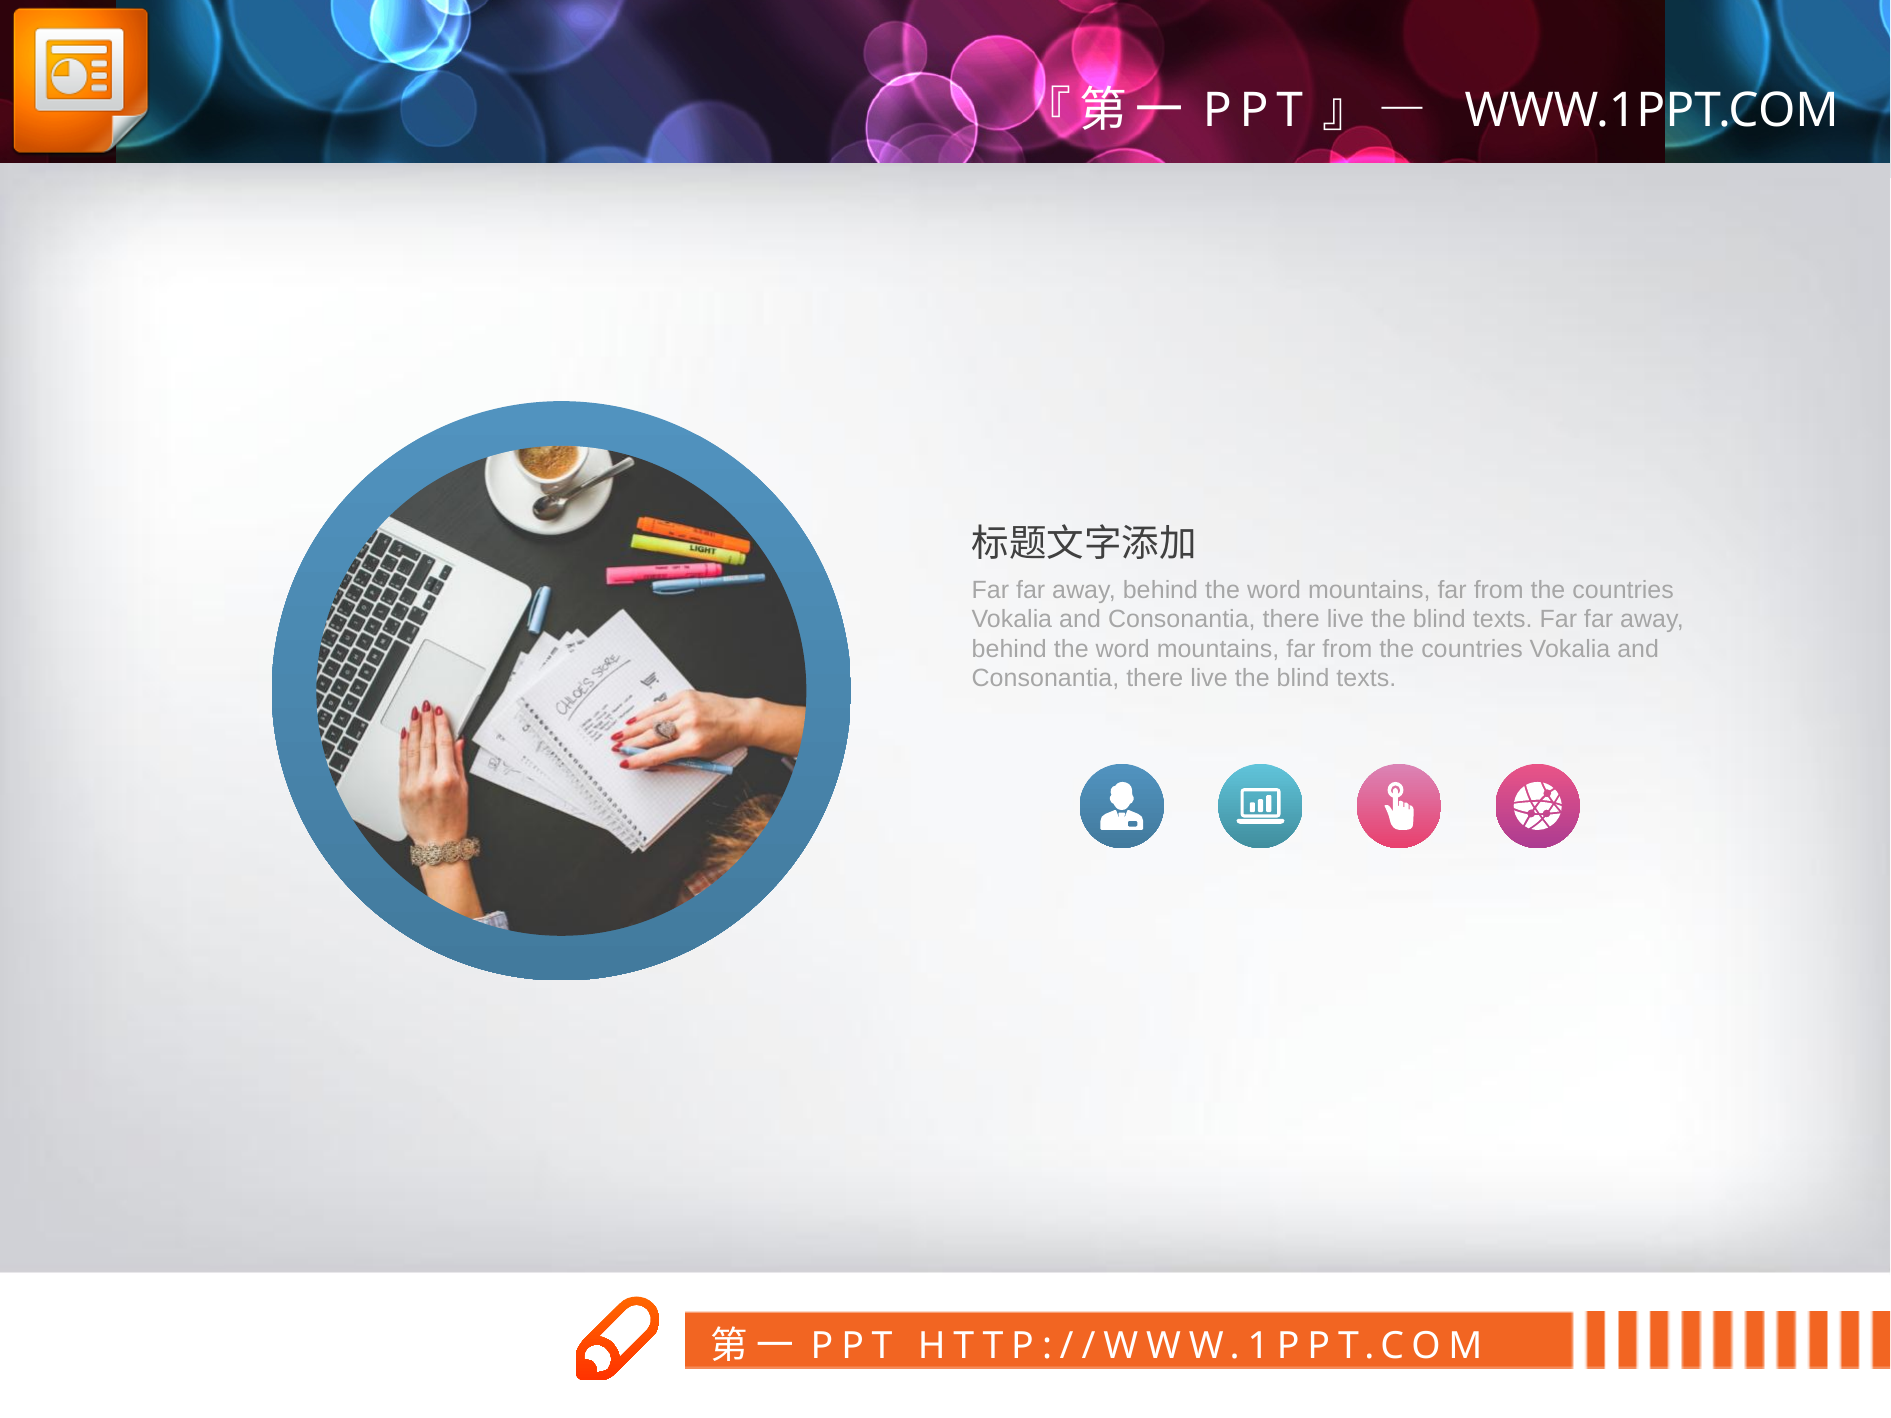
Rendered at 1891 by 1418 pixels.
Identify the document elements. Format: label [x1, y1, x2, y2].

text_box [1079, 763, 1164, 849]
text_box [971, 518, 1696, 693]
text_box [409, 401, 714, 444]
text_box [1218, 763, 1303, 849]
picture [0, 0, 1891, 1275]
text_box [271, 545, 311, 837]
text_box [811, 543, 852, 838]
text_box [1100, 781, 1144, 830]
text_box [1236, 788, 1285, 824]
text_box [1356, 763, 1442, 849]
text_box [1495, 763, 1580, 849]
text_box [1513, 781, 1562, 830]
text_box [420, 944, 702, 981]
text_box [1384, 781, 1414, 830]
picture [685, 1311, 1891, 1369]
